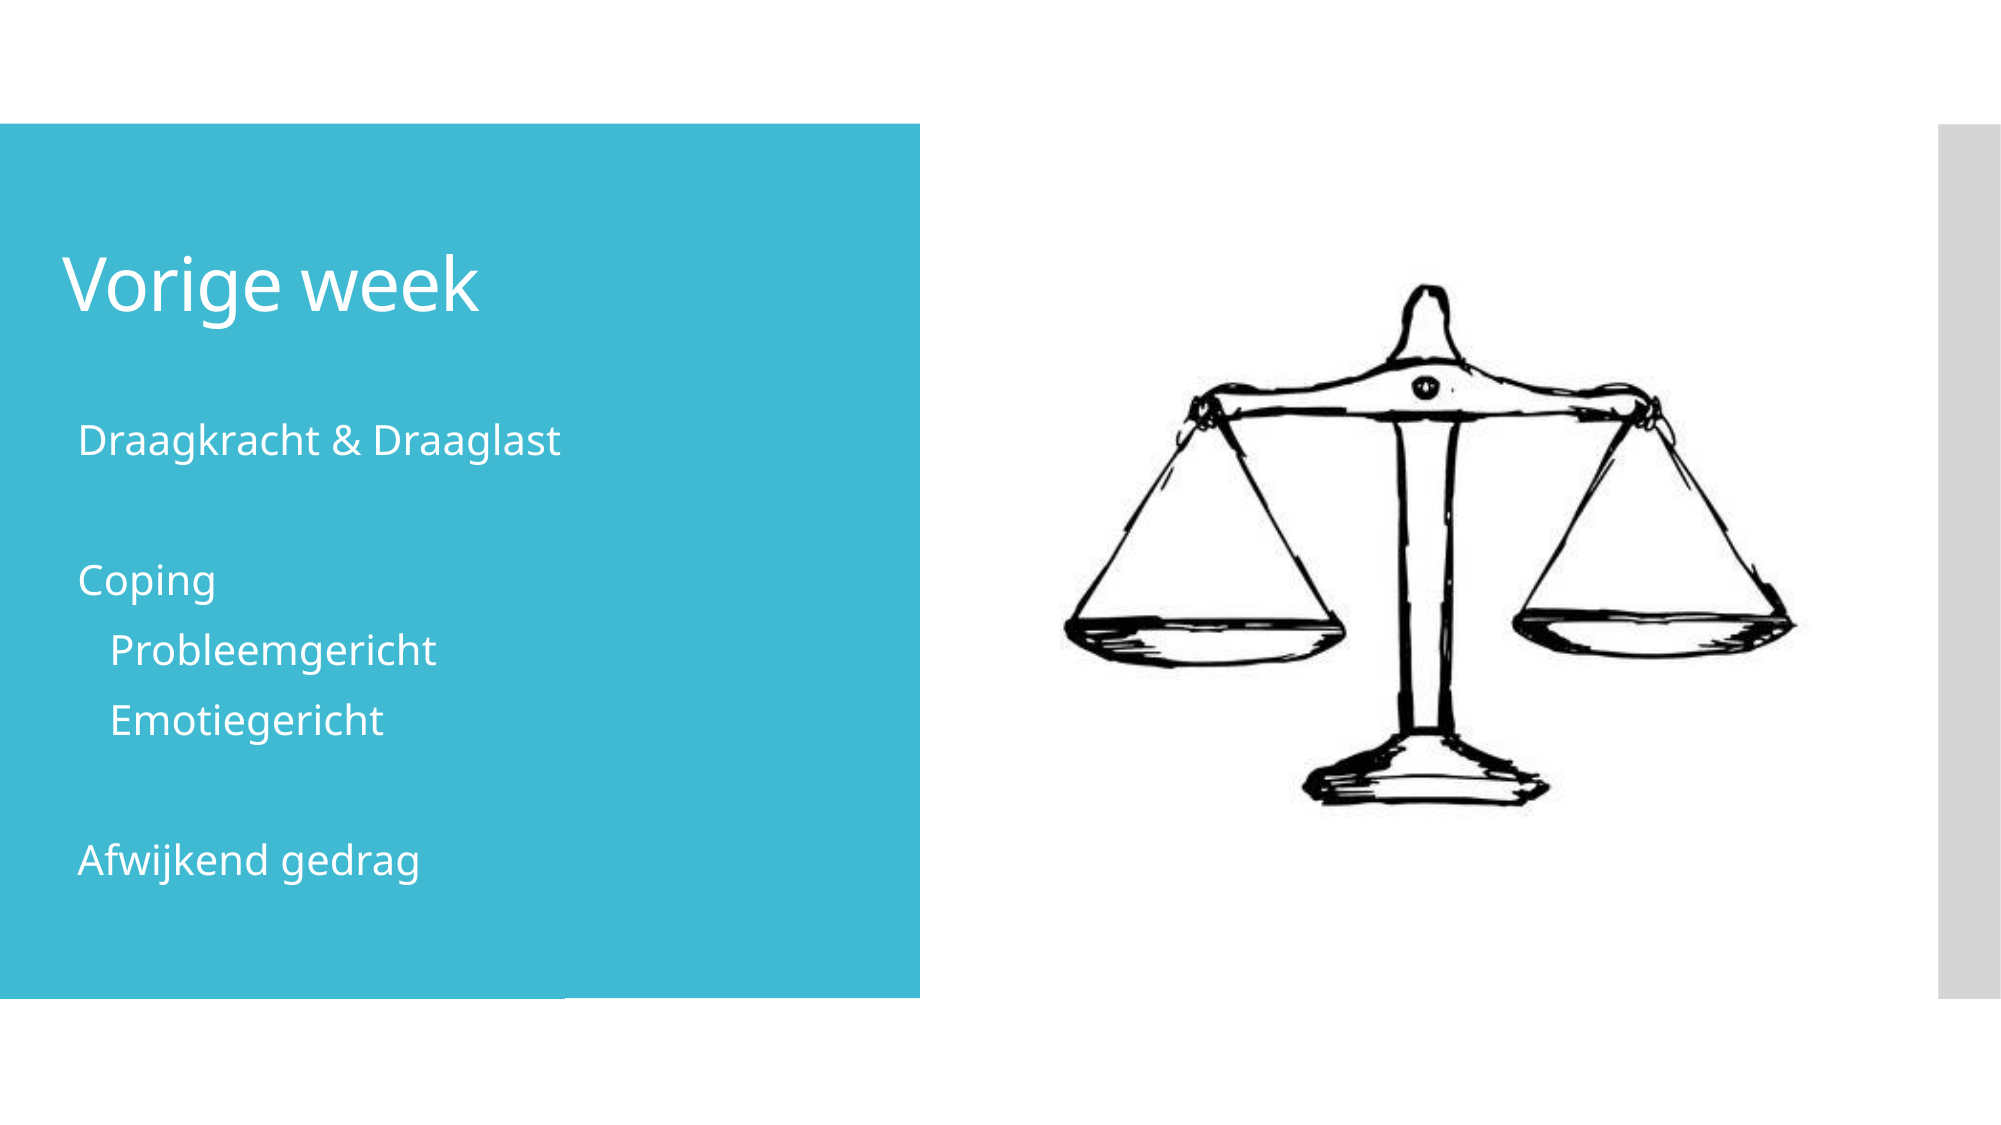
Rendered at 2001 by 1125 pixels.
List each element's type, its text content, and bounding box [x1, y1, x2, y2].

text_box [1937, 124, 2000, 1000]
text_box [0, 123, 921, 999]
title Vorige week [47, 184, 868, 391]
list Draagkracht & Draaglast Coping Probleemgericht Emotiegericht Afwijkend gedrag [47, 411, 868, 949]
picture [999, 238, 1860, 884]
